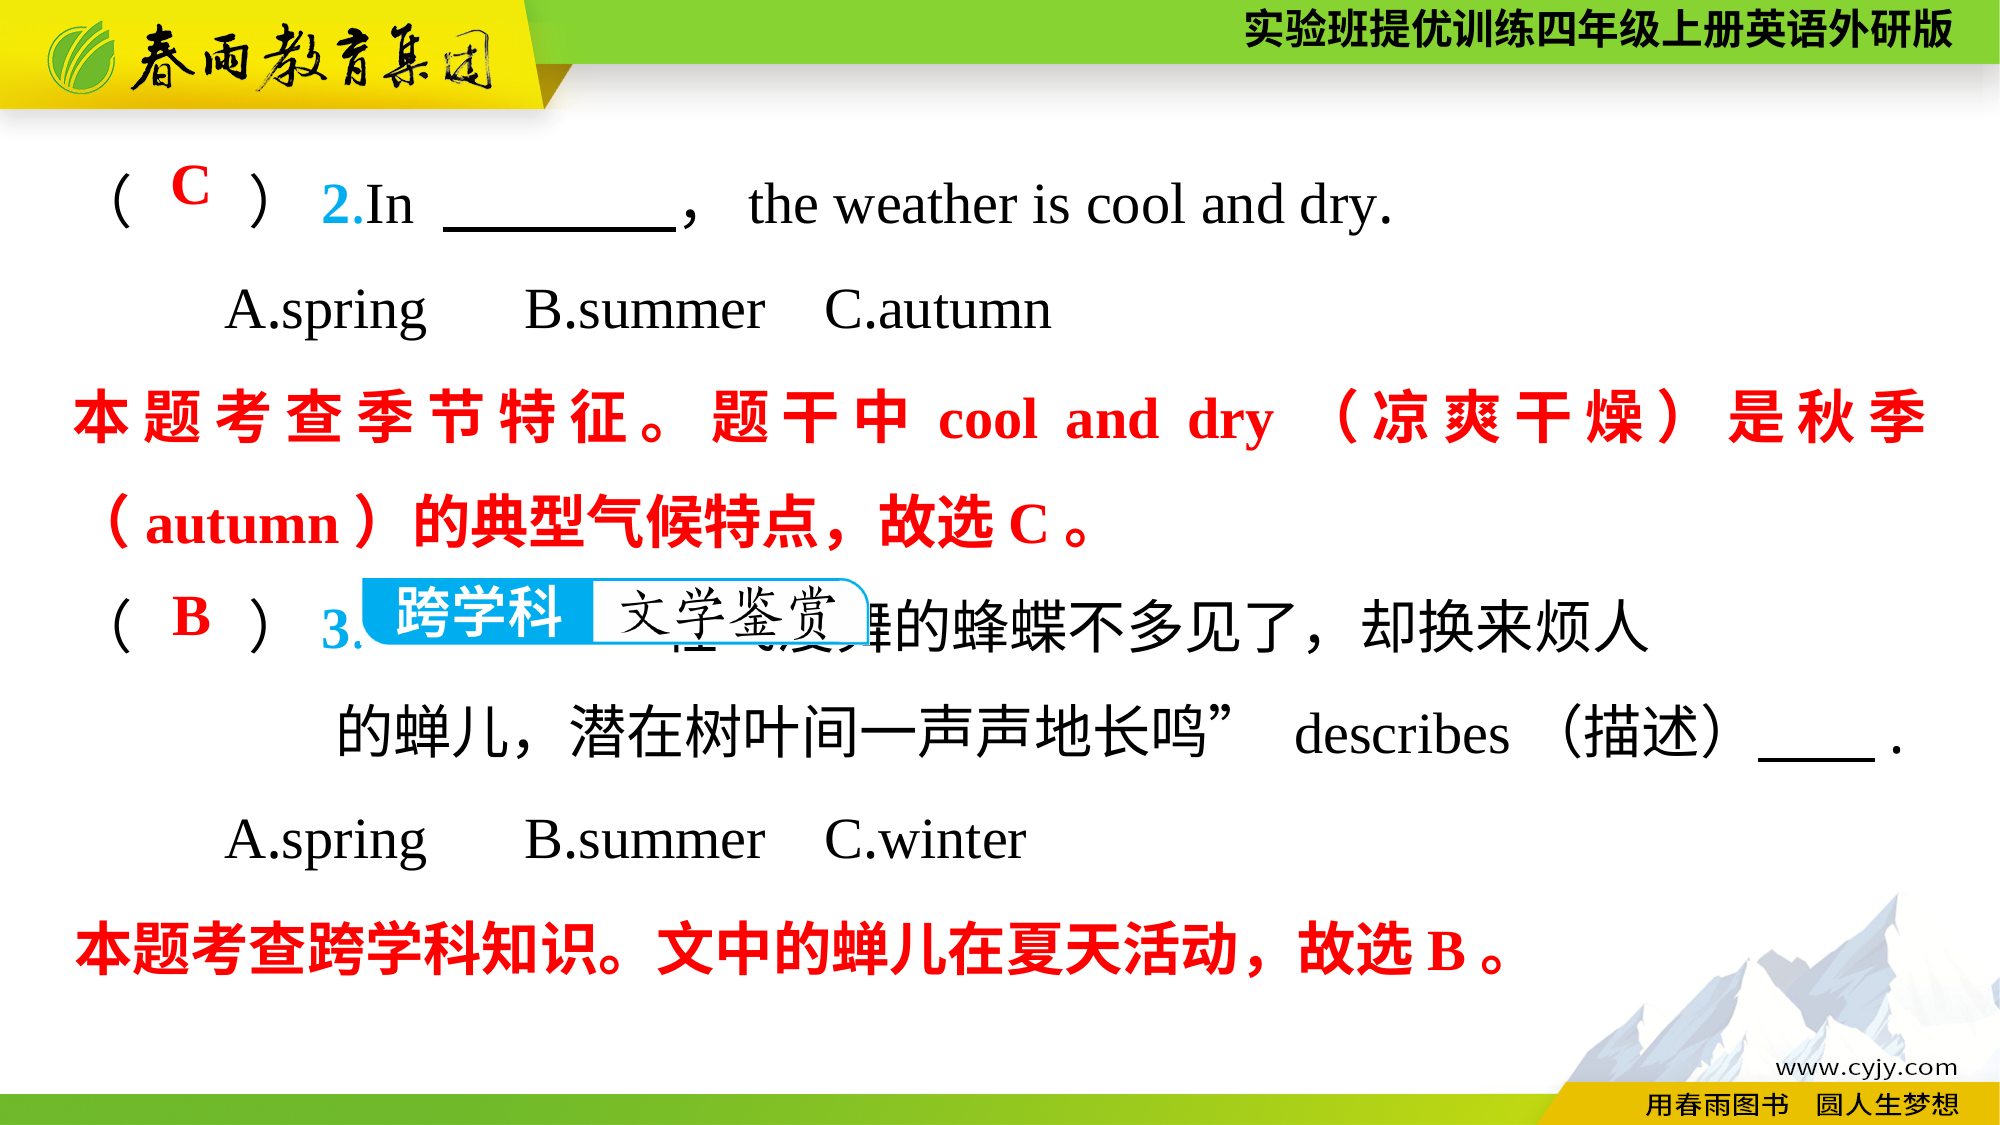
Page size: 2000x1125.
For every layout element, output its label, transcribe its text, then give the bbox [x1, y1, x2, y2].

text_box （ ）3. “轻飞漫舞的蜂蝶不多见了，却换来烦人 的蝉儿，潜在树叶间一声声地长鸣” describes（描述） . A.spring B.summer C.winter [59, 548, 1944, 869]
picture [0, 0, 2000, 1125]
text_box 本题考查季节特征。题干中cool and dry（凉爽干燥）是秋季（autumn）的典型气候特点，故选C。 [57, 338, 1943, 563]
list （ ）2.In ，the weather is cool and dry. A.spring B.summer C.autumn [59, 122, 1944, 337]
text_box 本题考查跨学科知识。文中的蝉儿在夏天活动，故选B。 [59, 869, 1944, 990]
text_box B [157, 569, 226, 655]
text_box C [155, 138, 228, 224]
